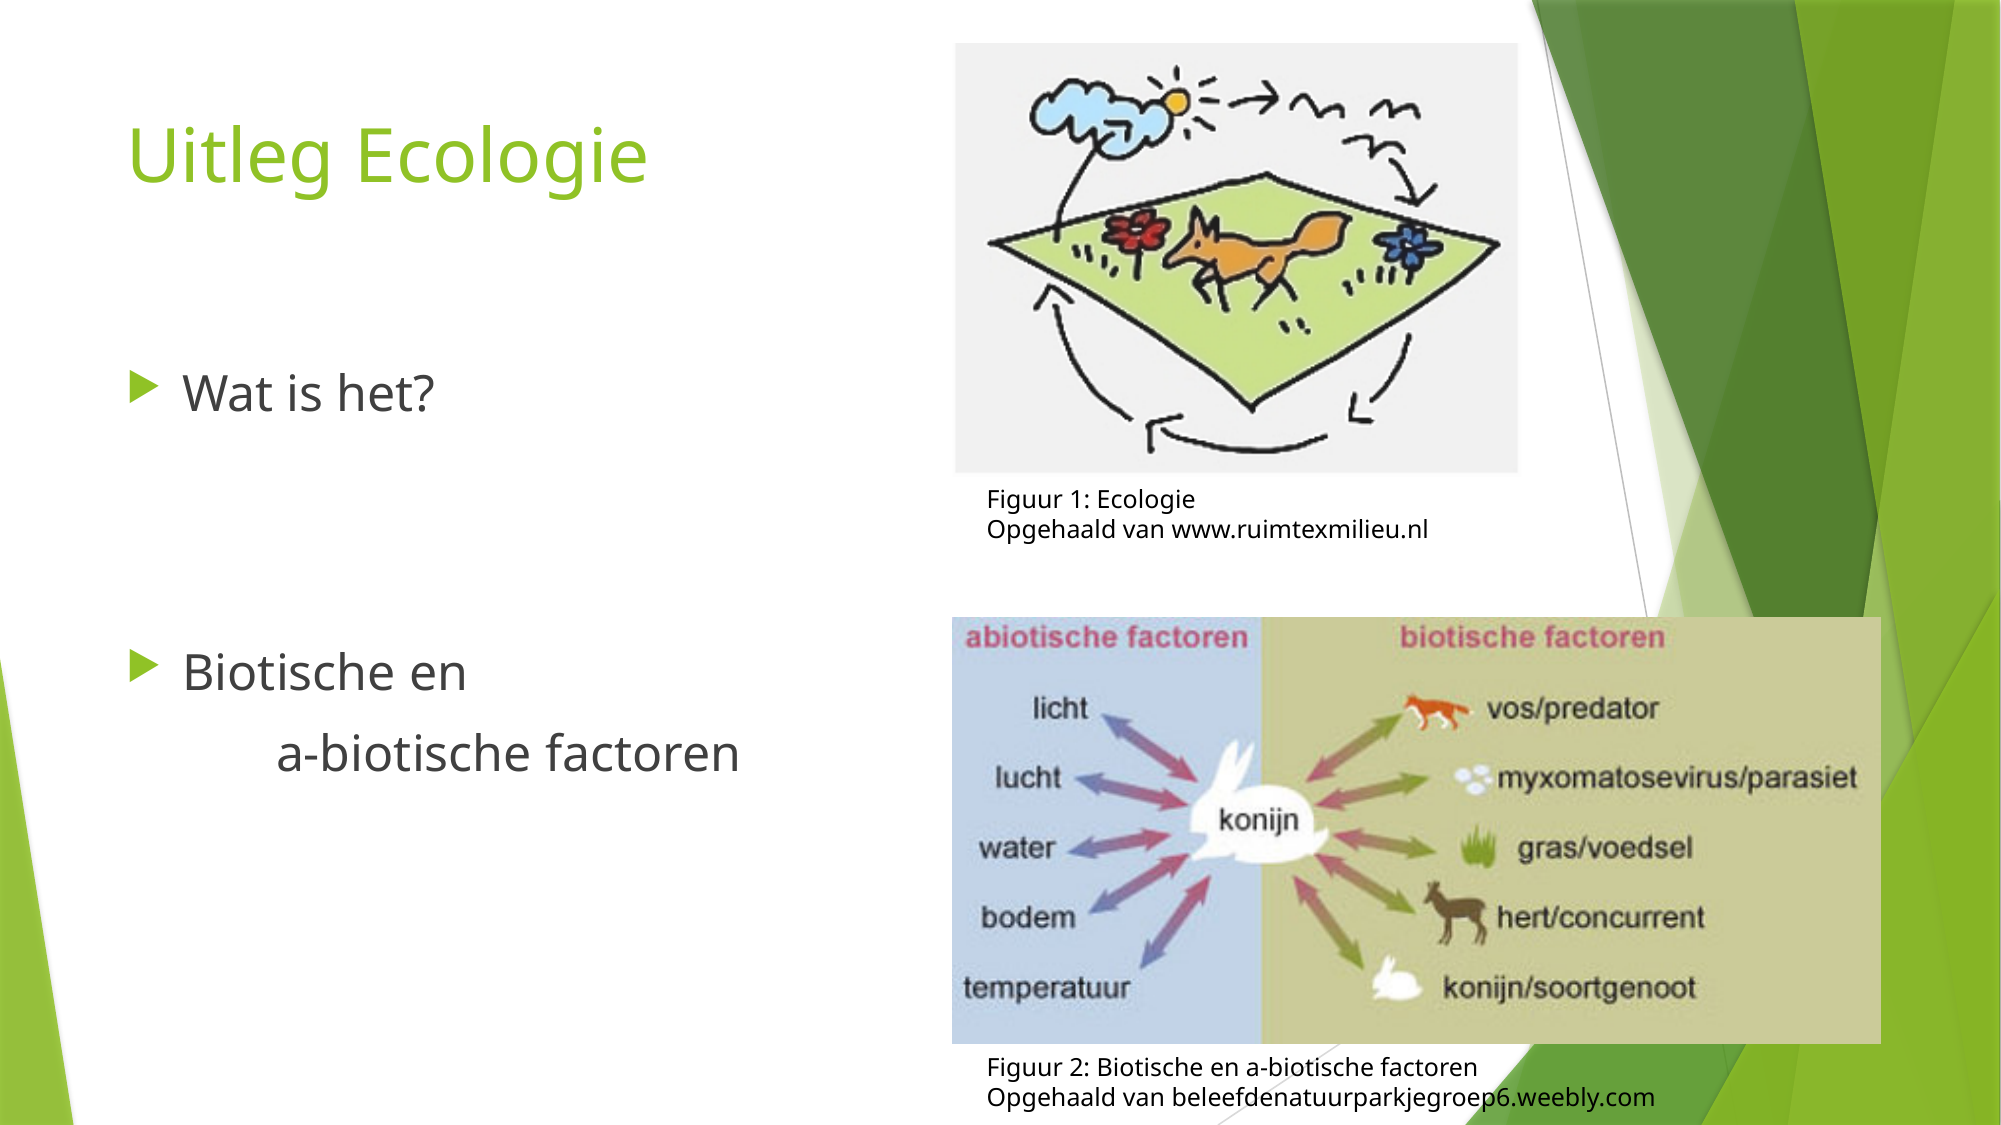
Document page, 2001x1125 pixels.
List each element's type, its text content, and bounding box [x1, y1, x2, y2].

picture [952, 42, 1522, 478]
text_box Figuur 2: Biotische en a-biotische factoren Opgehaald van beleefdenatuurparkjegroep6.weebly.com [971, 1054, 1698, 1119]
list Wat is het? Biotische en a-biotische factoren [111, 354, 1522, 992]
picture [952, 616, 1881, 1045]
text_box Figuur 1: Ecologie Opgehaald van www.ruimtexmilieu.nl [971, 487, 1503, 552]
title Uitleg Ecologie [111, 99, 947, 317]
